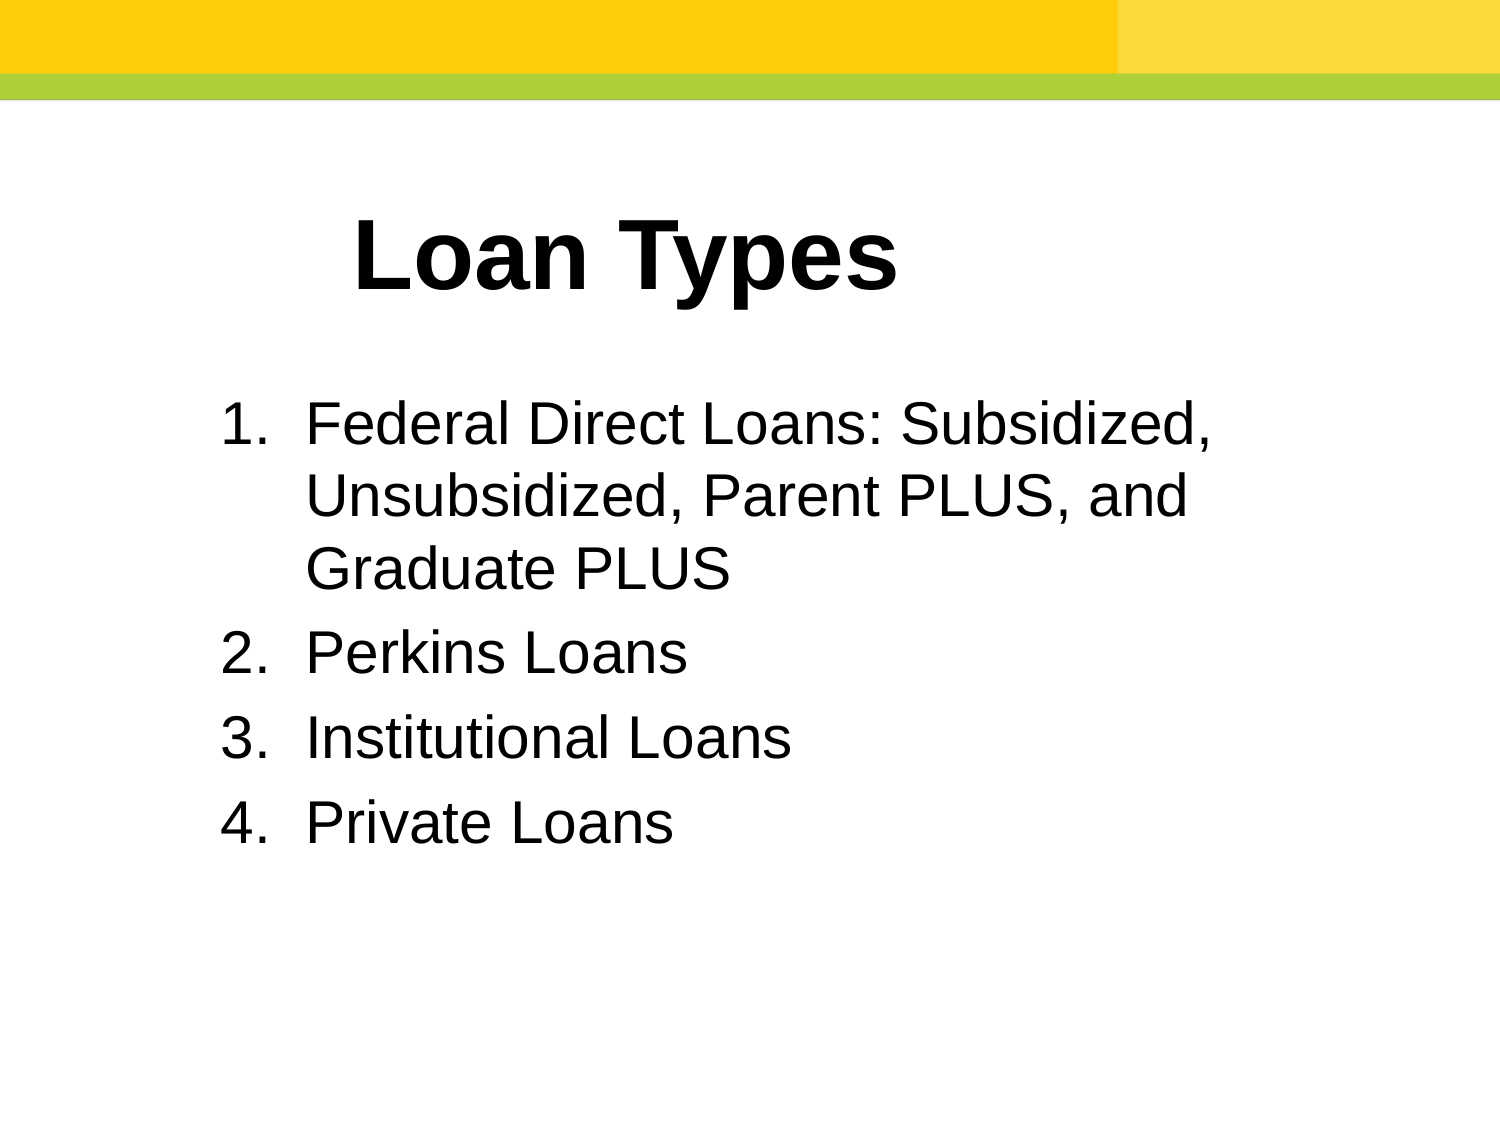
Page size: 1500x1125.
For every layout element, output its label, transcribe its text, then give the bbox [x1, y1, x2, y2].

title Loan Types [337, 129, 1500, 371]
picture [0, 0, 1500, 1125]
subtitle Federal Direct Loans: Subsidized, Unsubsidized, Parent PLUS, and Graduate PLUS Perkins Loans Institutional Loans Private Loans [205, 376, 1256, 664]
